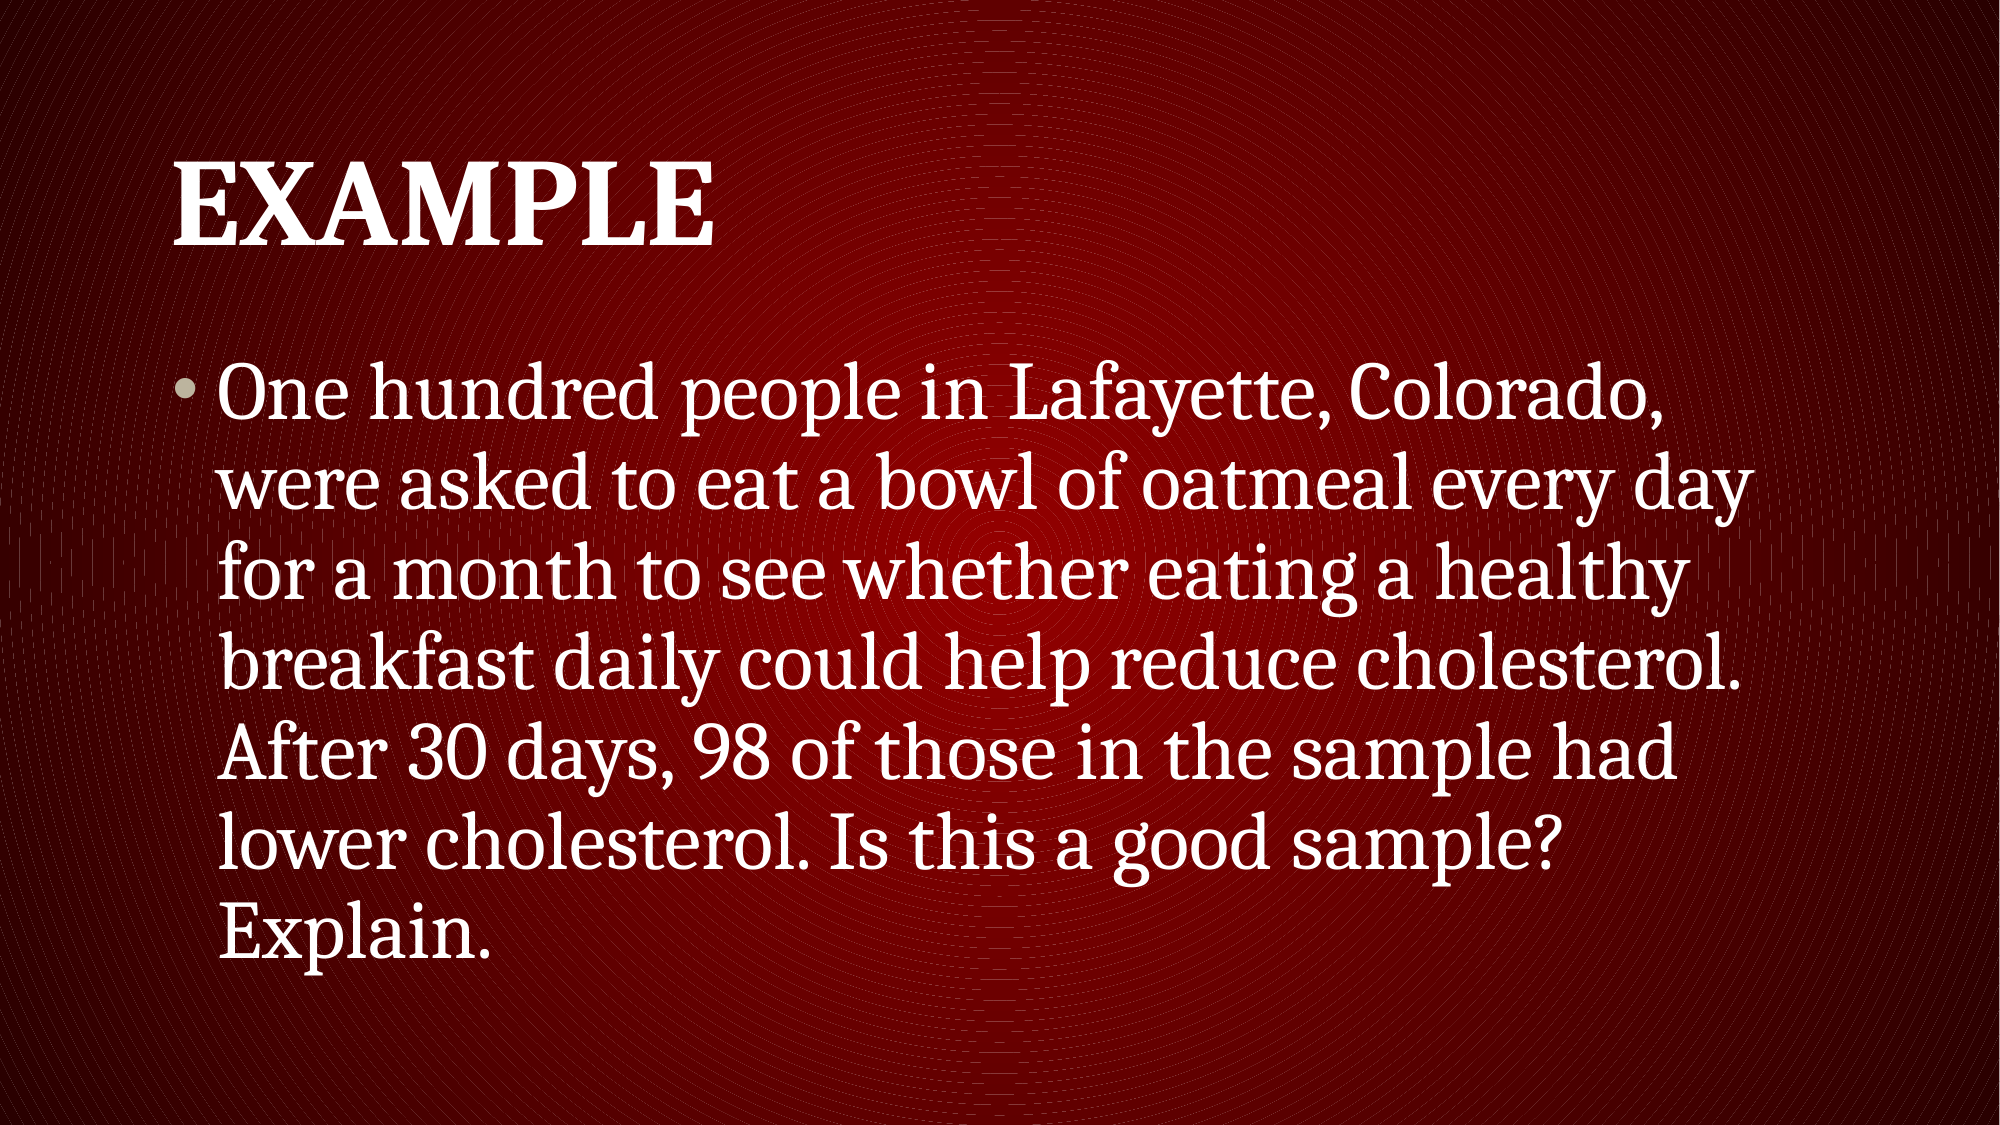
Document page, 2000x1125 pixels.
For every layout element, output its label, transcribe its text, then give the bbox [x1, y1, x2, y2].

list One hundred people in Lafayette, Colorado, were asked to eat a bowl of oatmeal every day for a month to see whether eating a healthy breakfast daily could help reduce cholesterol. After 30 days, 98 of those in the sample had lower cholesterol. Is this a good sample? Explain. [152, 337, 1852, 1030]
title Example [149, 79, 1850, 280]
